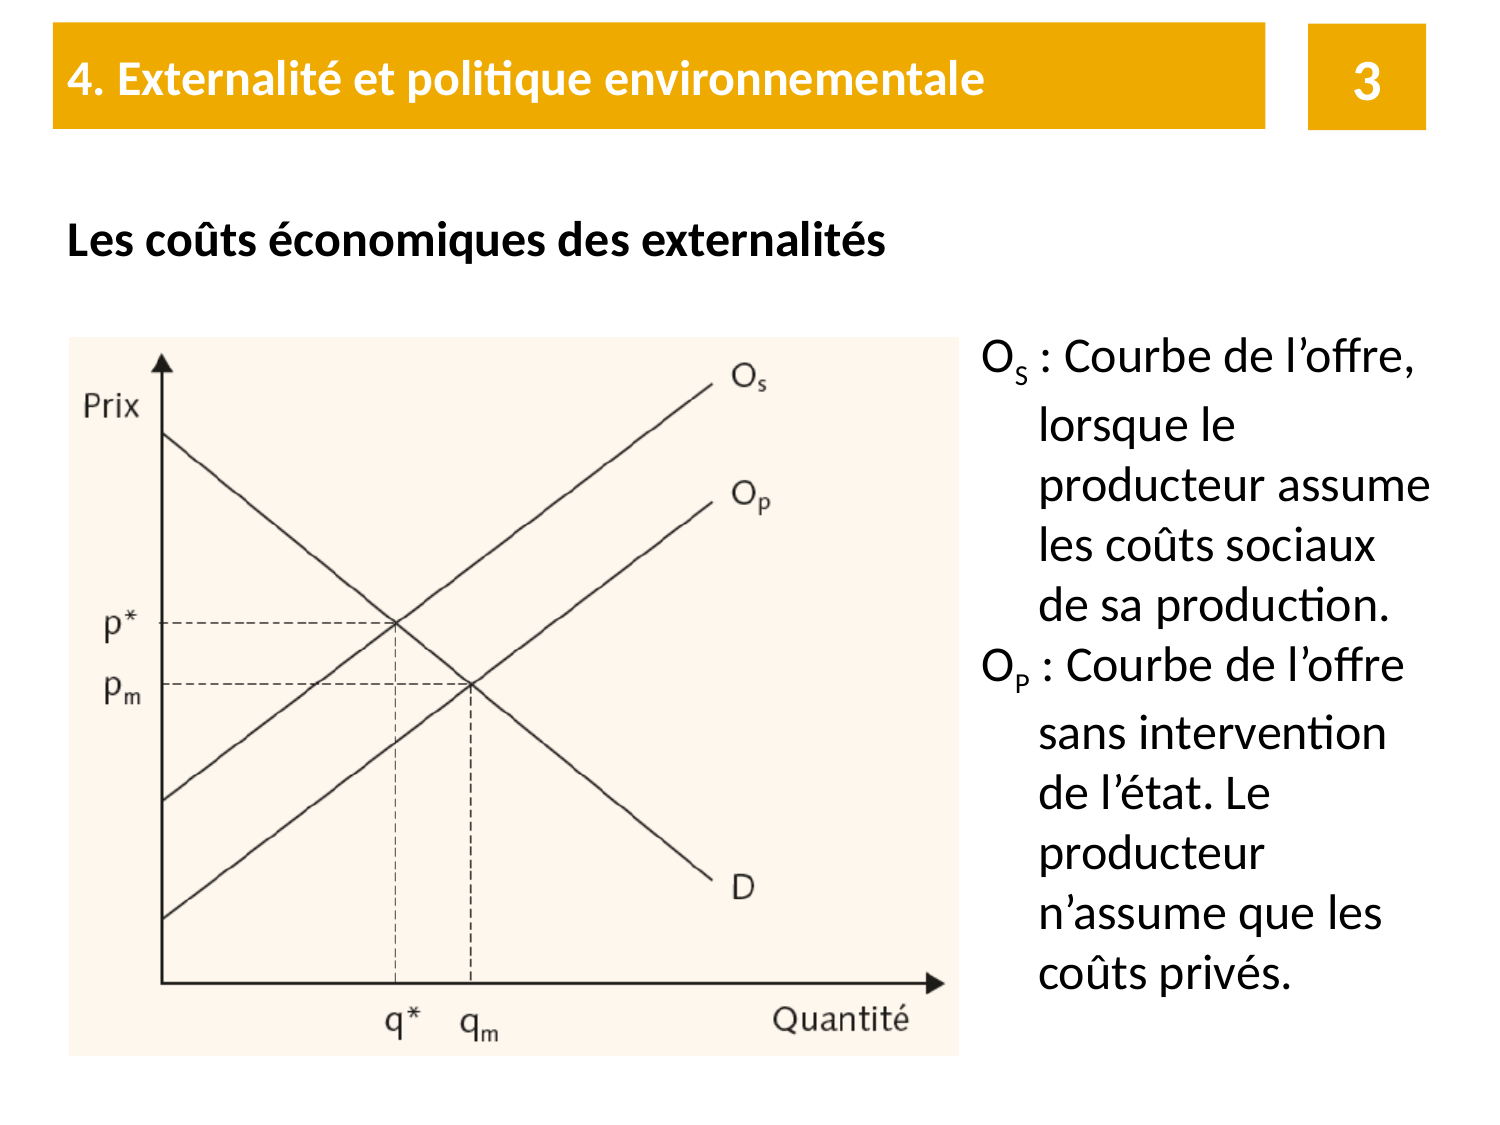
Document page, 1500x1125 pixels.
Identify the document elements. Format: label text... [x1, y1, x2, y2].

picture [69, 337, 959, 1056]
text_box 3 [1308, 23, 1427, 131]
text_box Les coûts économiques des externalités [53, 199, 1415, 454]
text_box 4. Externalité et politique environnementale [52, 22, 1266, 129]
text_box OS : Courbe de l’offre, lorsque le producteur assume les coûts sociaux de sa production. OP : Courbe de l’offre sans intervention de l’état. Le producteur n’assume que les coûts privés. [967, 315, 1452, 1067]
